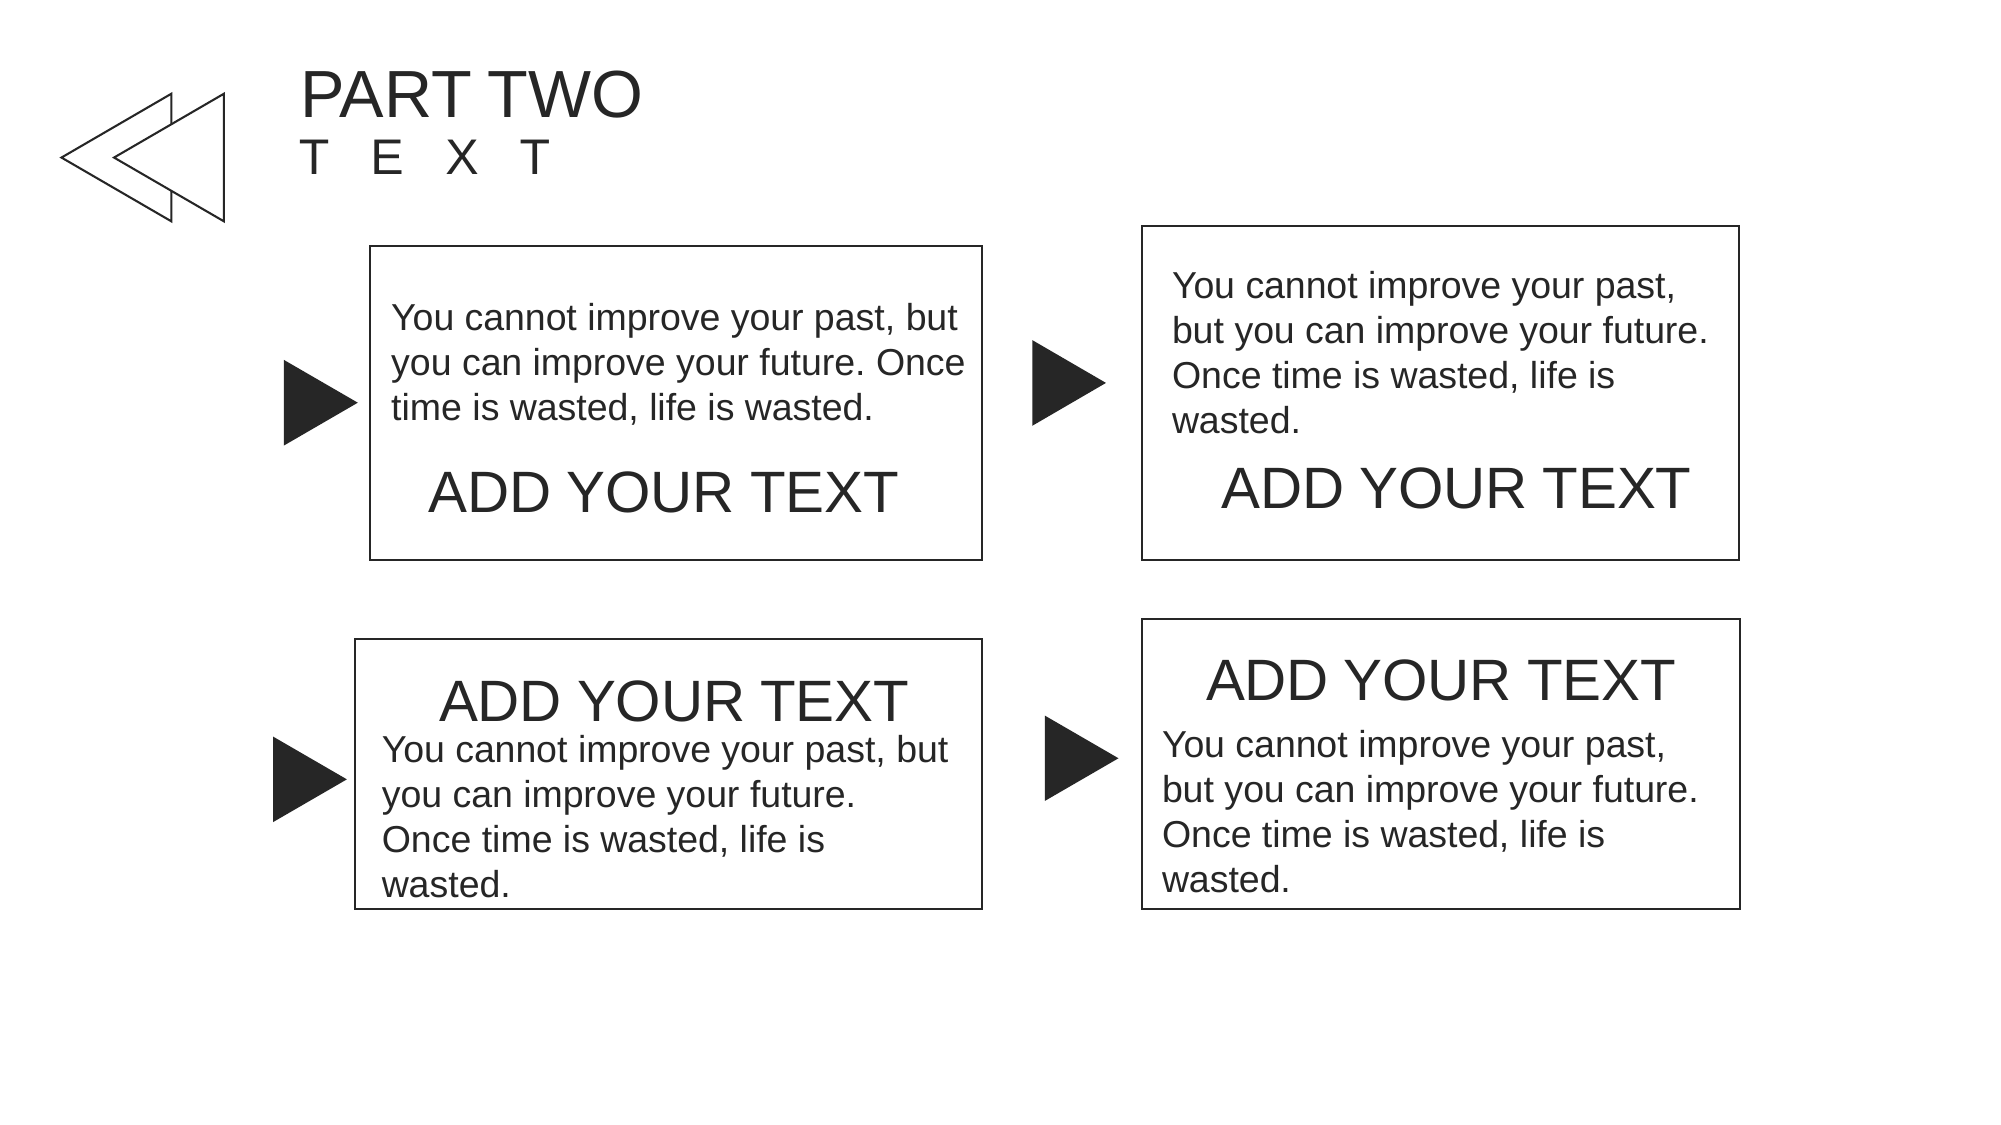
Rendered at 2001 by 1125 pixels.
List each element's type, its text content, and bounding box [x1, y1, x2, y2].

text_box You cannot improve your past, but you can improve your future. Once time is wasted, life is wasted. [1157, 253, 1743, 449]
text_box ADD YOUR TEXT [1206, 449, 1707, 528]
text_box [282, 358, 360, 448]
text_box [1141, 225, 1740, 561]
text_box T E X T [284, 117, 566, 192]
text_box [1031, 338, 1109, 428]
text_box [1141, 618, 1741, 910]
text_box [1043, 713, 1121, 803]
text_box [272, 734, 349, 824]
text_box [369, 245, 983, 561]
text_box PART TWO [285, 42, 659, 138]
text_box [61, 93, 224, 222]
text_box [354, 638, 983, 910]
